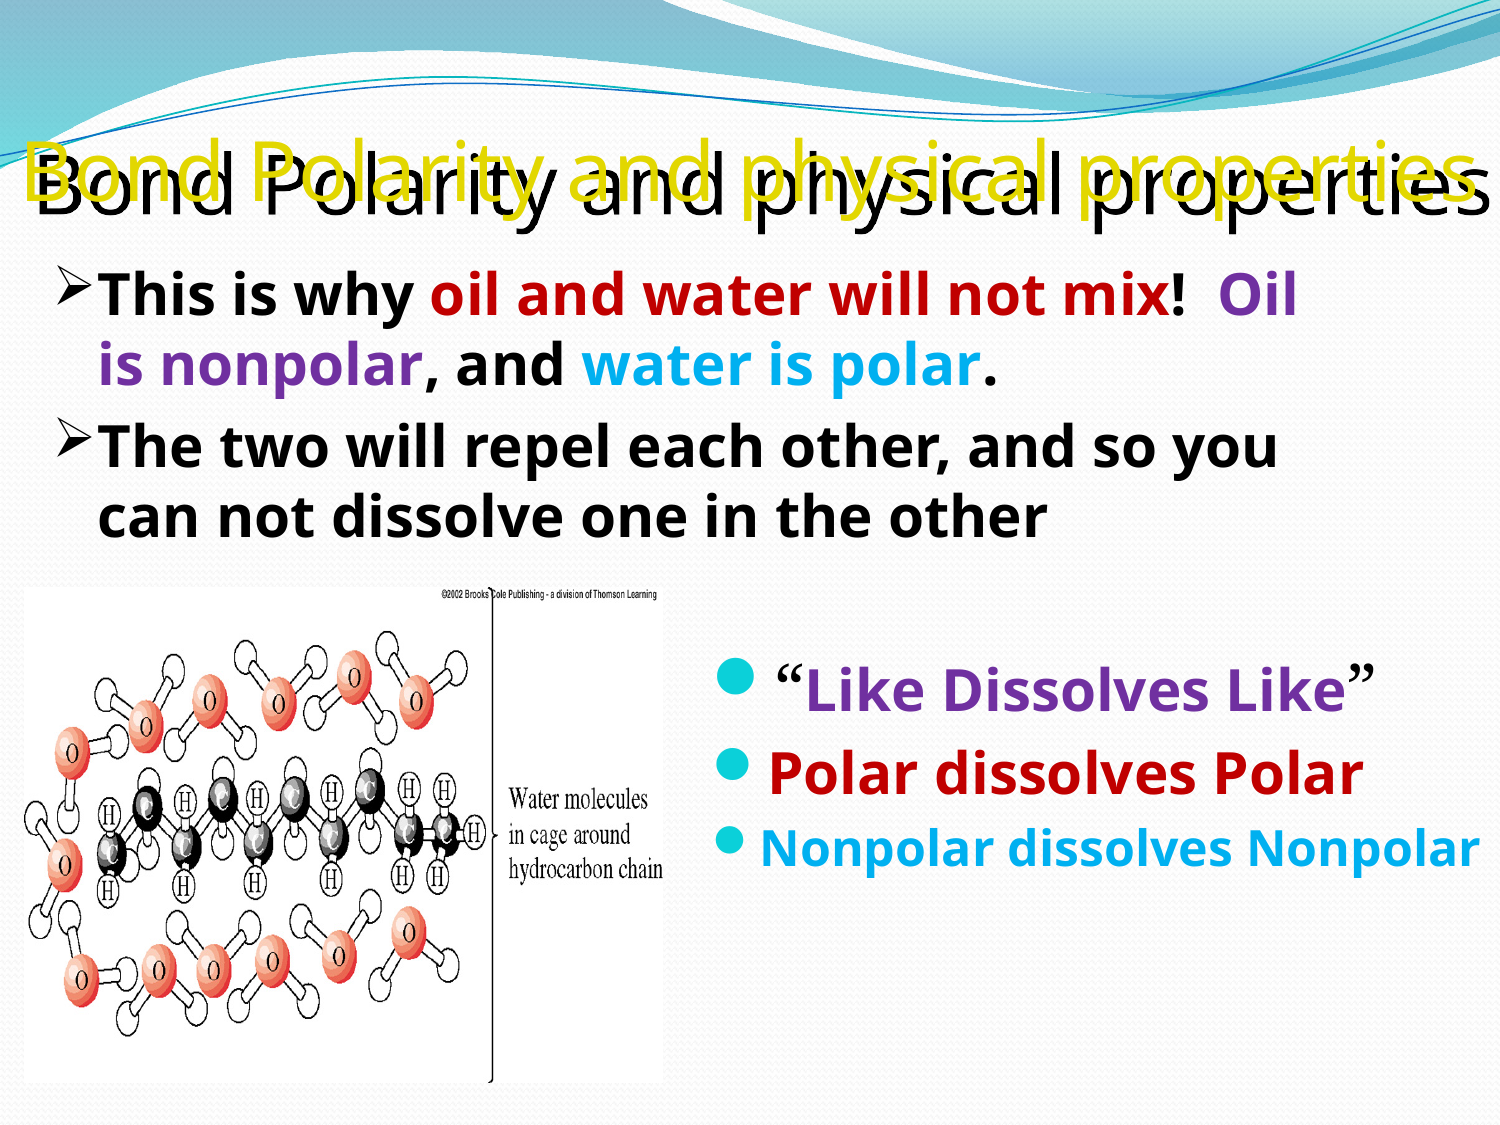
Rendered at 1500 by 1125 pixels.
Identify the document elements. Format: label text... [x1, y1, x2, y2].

text_box Bond Polarity and physical properties [0, 125, 1500, 225]
text_box “Like Dissolves Like” Polar dissolves Polar Nonpolar dissolves Nonpolar [697, 637, 1500, 1013]
list This is why oil and water will not mix! Oil is nonpolar, and water is polar. The two will repel each other, and so you can not dissolve one in the other [37, 249, 1331, 926]
picture [24, 587, 663, 1083]
